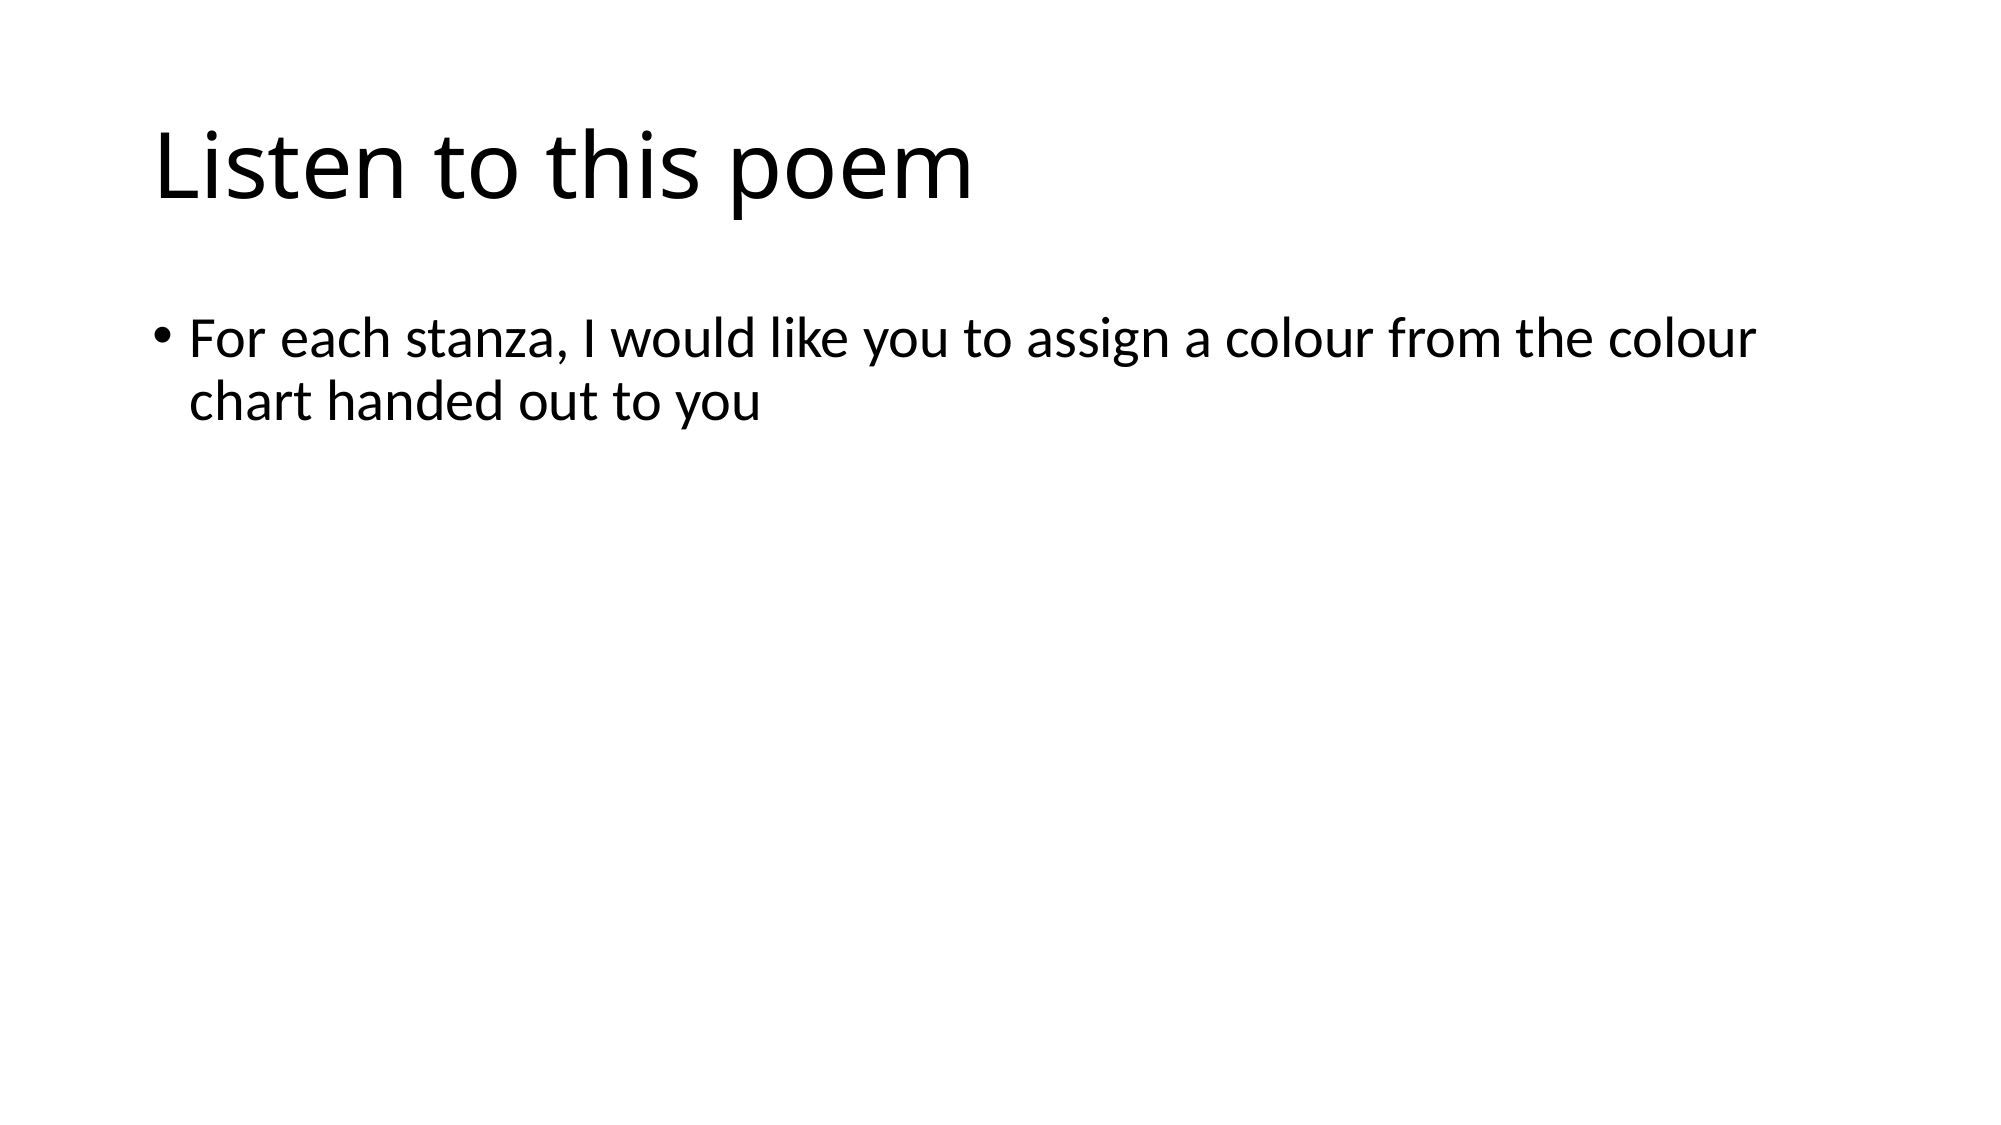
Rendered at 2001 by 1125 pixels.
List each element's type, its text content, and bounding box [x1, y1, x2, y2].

title Listen to this poem [137, 59, 1863, 278]
list For each stanza, I would like you to assign a colour from the colour chart handed out to you [137, 299, 1863, 1014]
